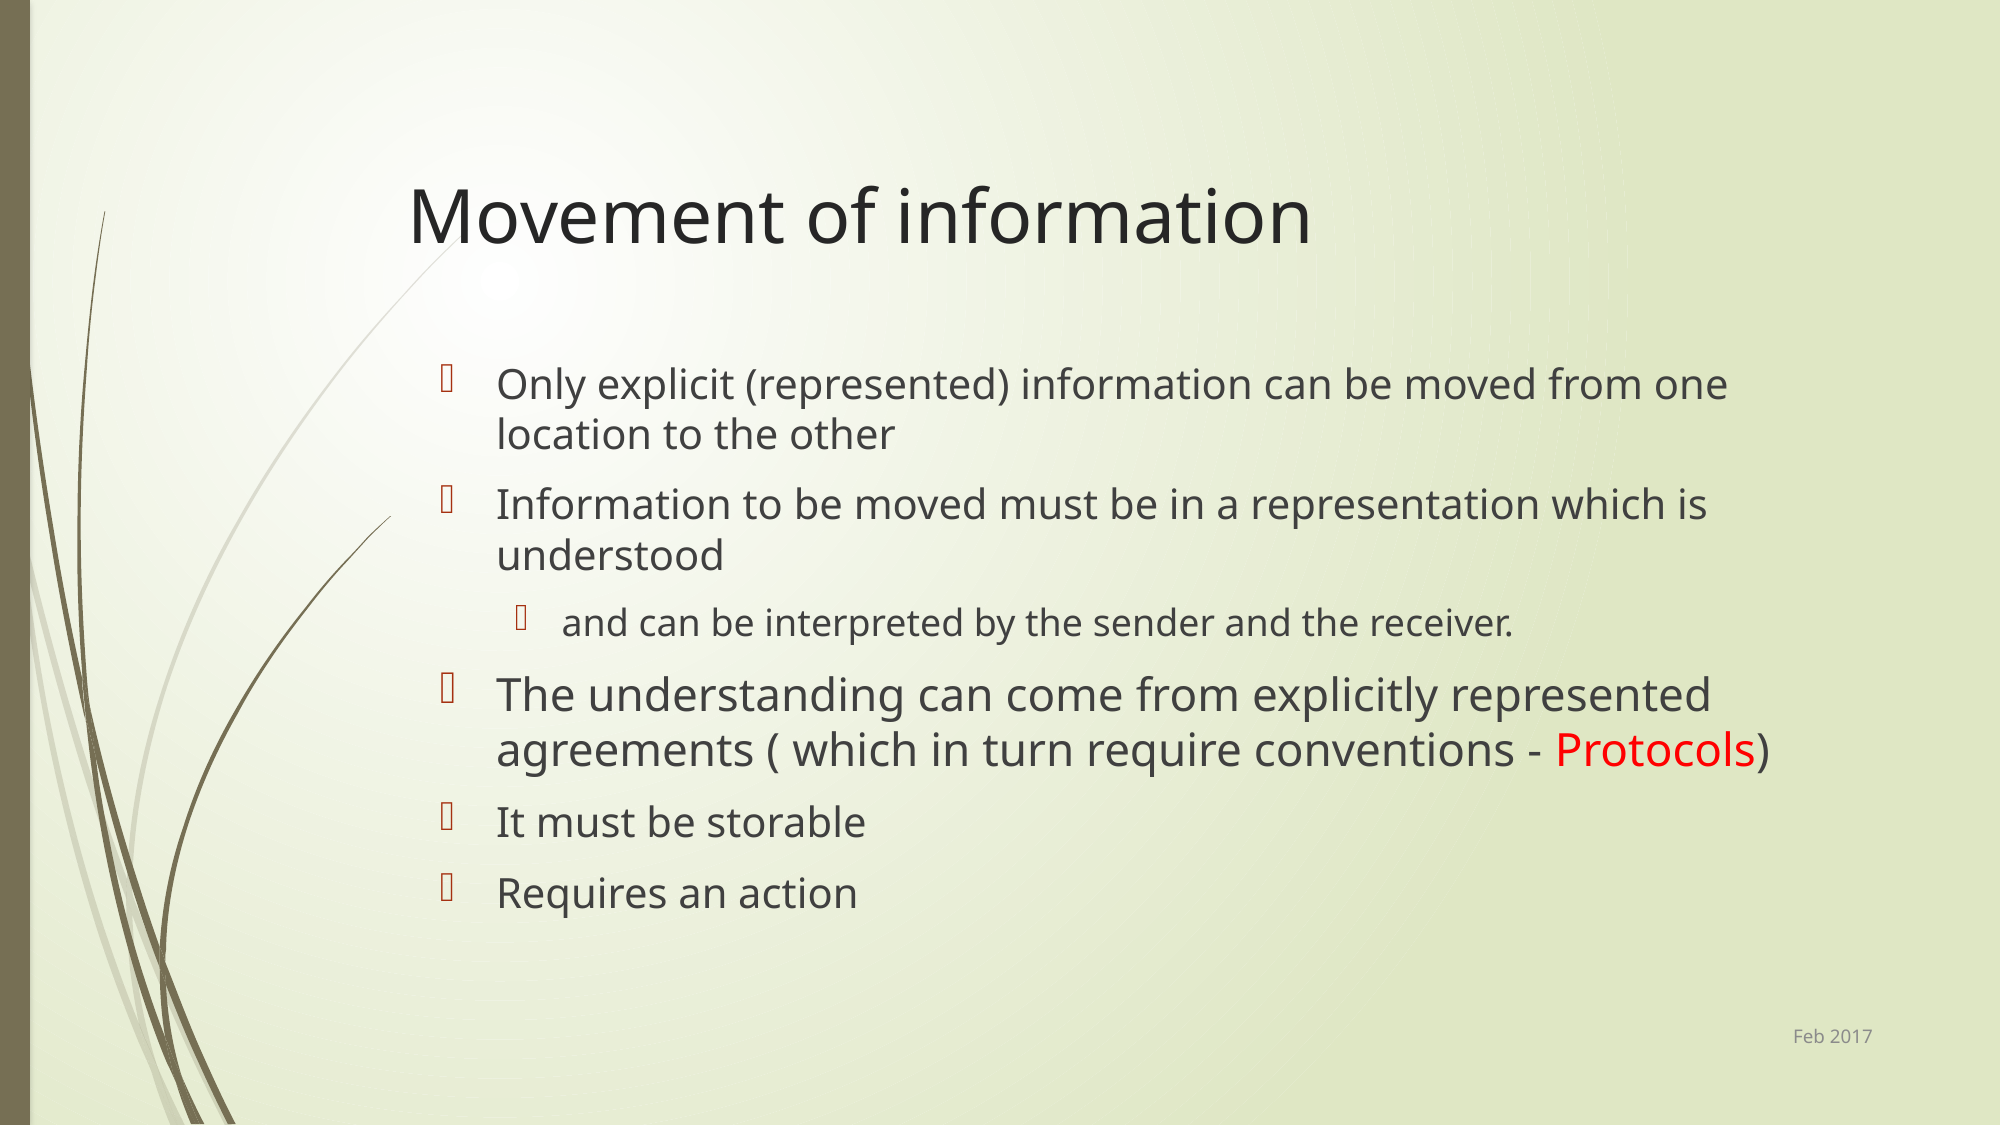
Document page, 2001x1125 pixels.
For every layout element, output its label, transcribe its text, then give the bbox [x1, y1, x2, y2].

title Movement of information [392, 141, 1732, 267]
list Only explicit (represented) information can be moved from one location to the other Information to be moved must be in a representation which is understood and can be interpreted by the sender and the receiver. The understanding can come from explicitly represented agreements ( which in turn require conventions - Protocols) It must be storable Requires an action [424, 350, 1888, 988]
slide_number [1699, 1005, 1888, 1067]
